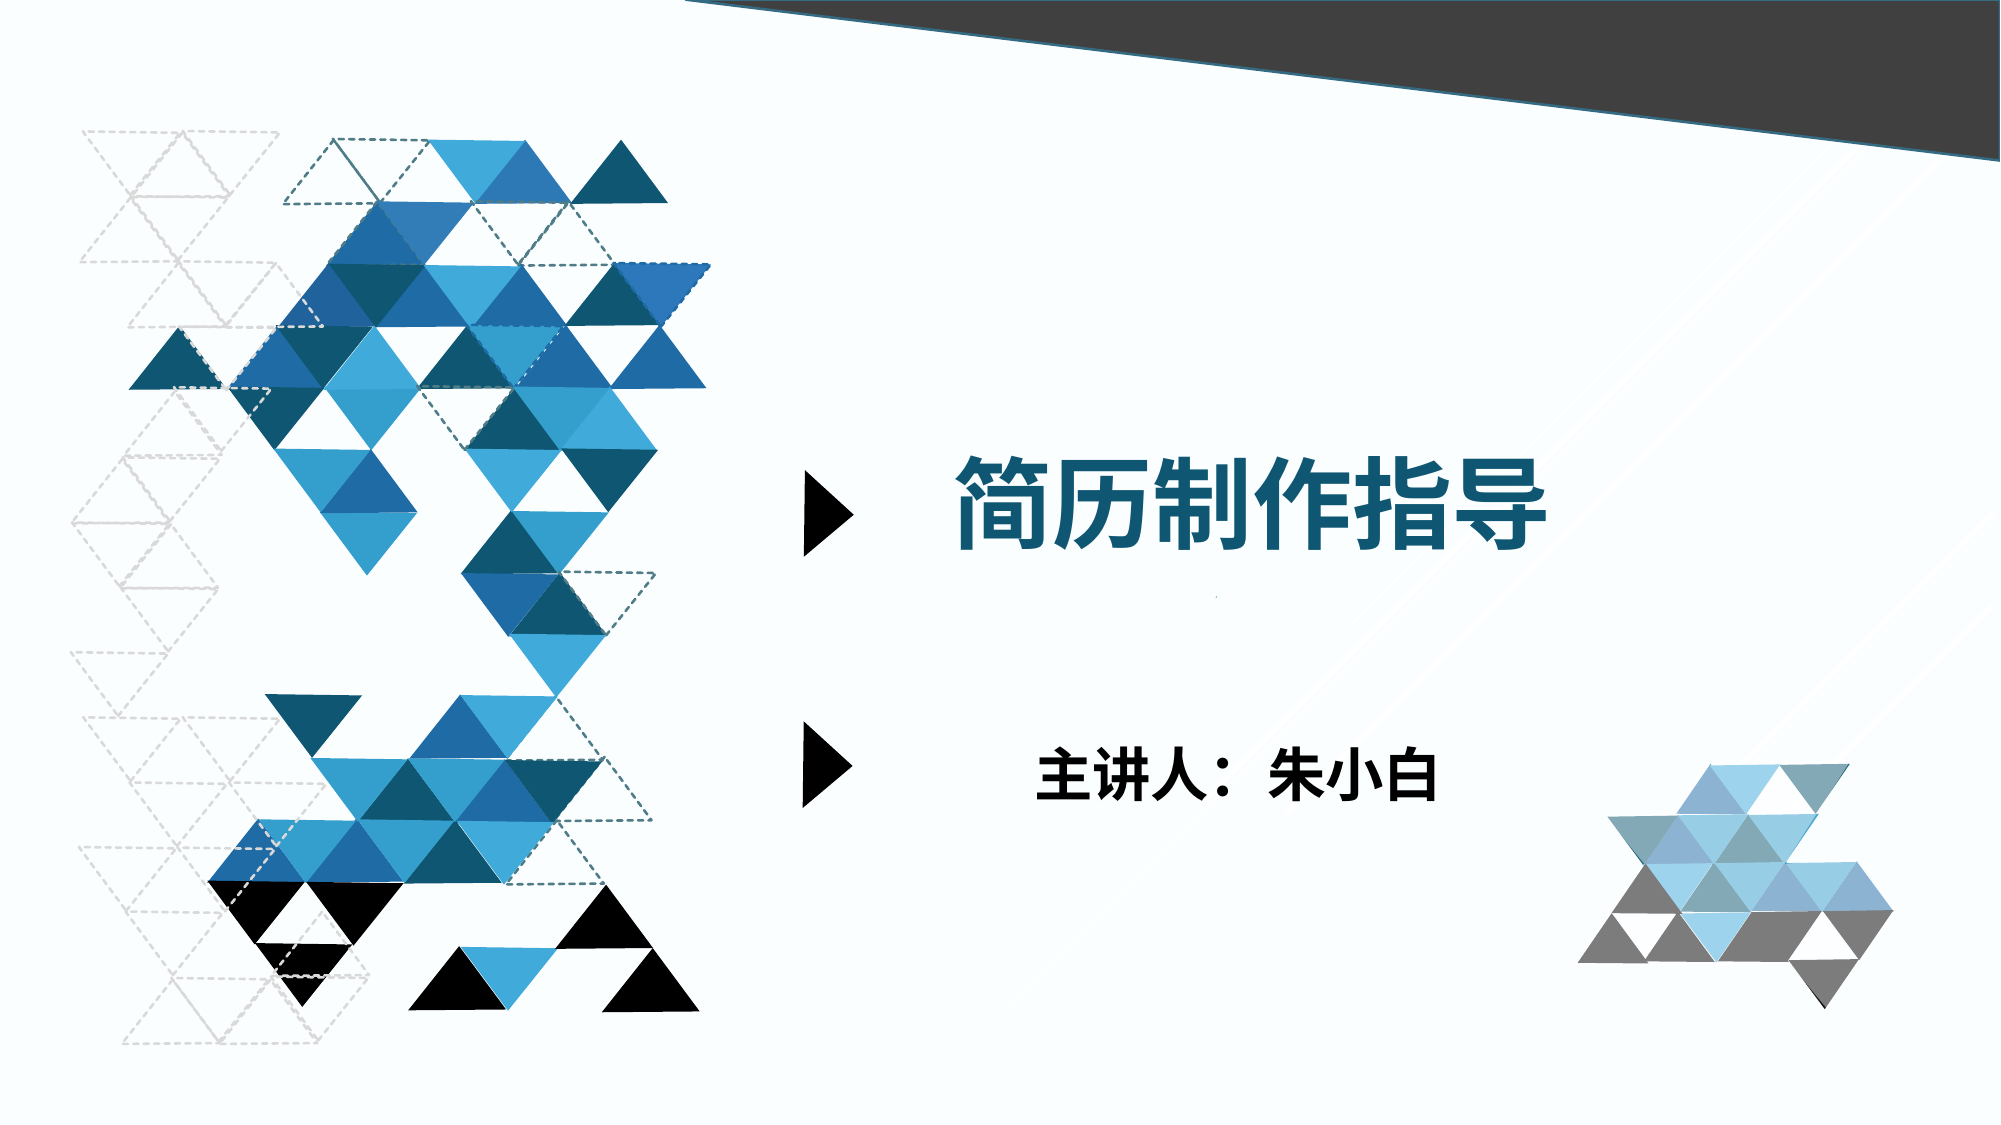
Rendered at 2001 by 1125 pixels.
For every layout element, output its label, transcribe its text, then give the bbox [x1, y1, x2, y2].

text_box 主讲人：朱小白 [954, 730, 1522, 816]
text_box 简历制作指导 [937, 433, 1887, 569]
text_box [802, 468, 856, 558]
text_box [801, 720, 854, 810]
text_box [684, 0, 2000, 162]
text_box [70, 130, 712, 1045]
